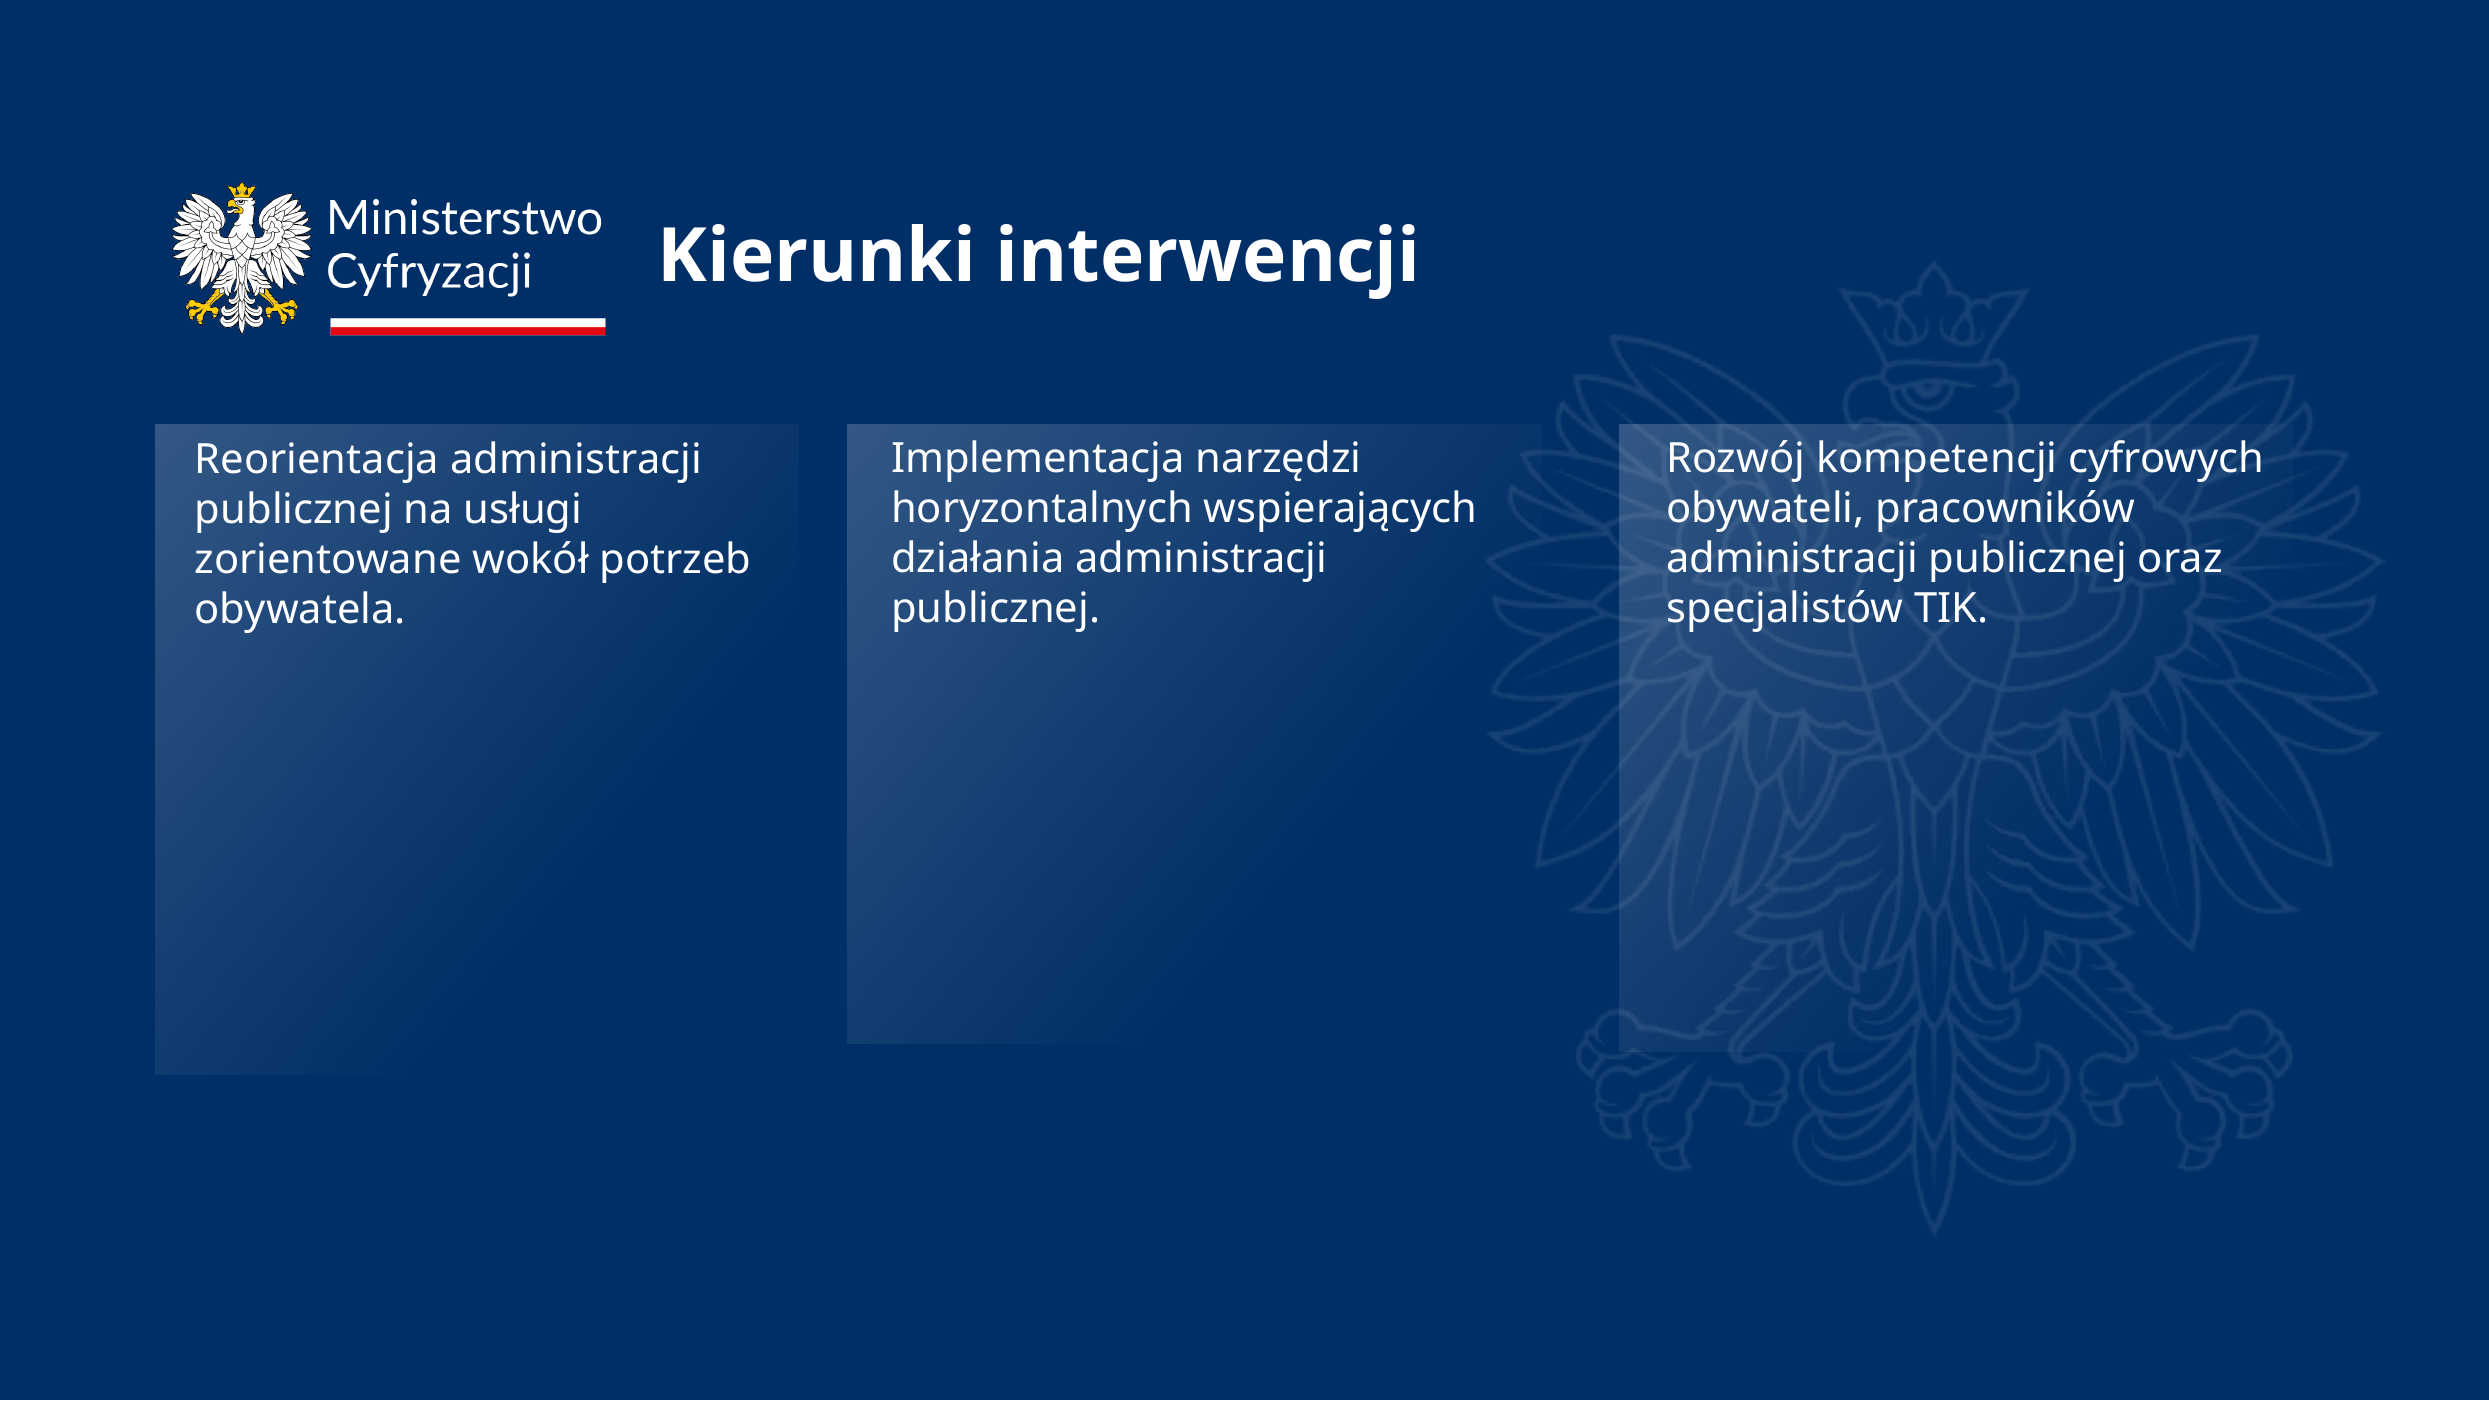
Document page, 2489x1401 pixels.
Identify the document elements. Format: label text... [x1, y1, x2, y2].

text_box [1619, 423, 2299, 1213]
title Kierunki interwencji [657, 166, 2346, 297]
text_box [847, 423, 1542, 1192]
picture [135, 145, 641, 371]
picture [1484, 259, 2386, 1240]
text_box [154, 424, 799, 1168]
